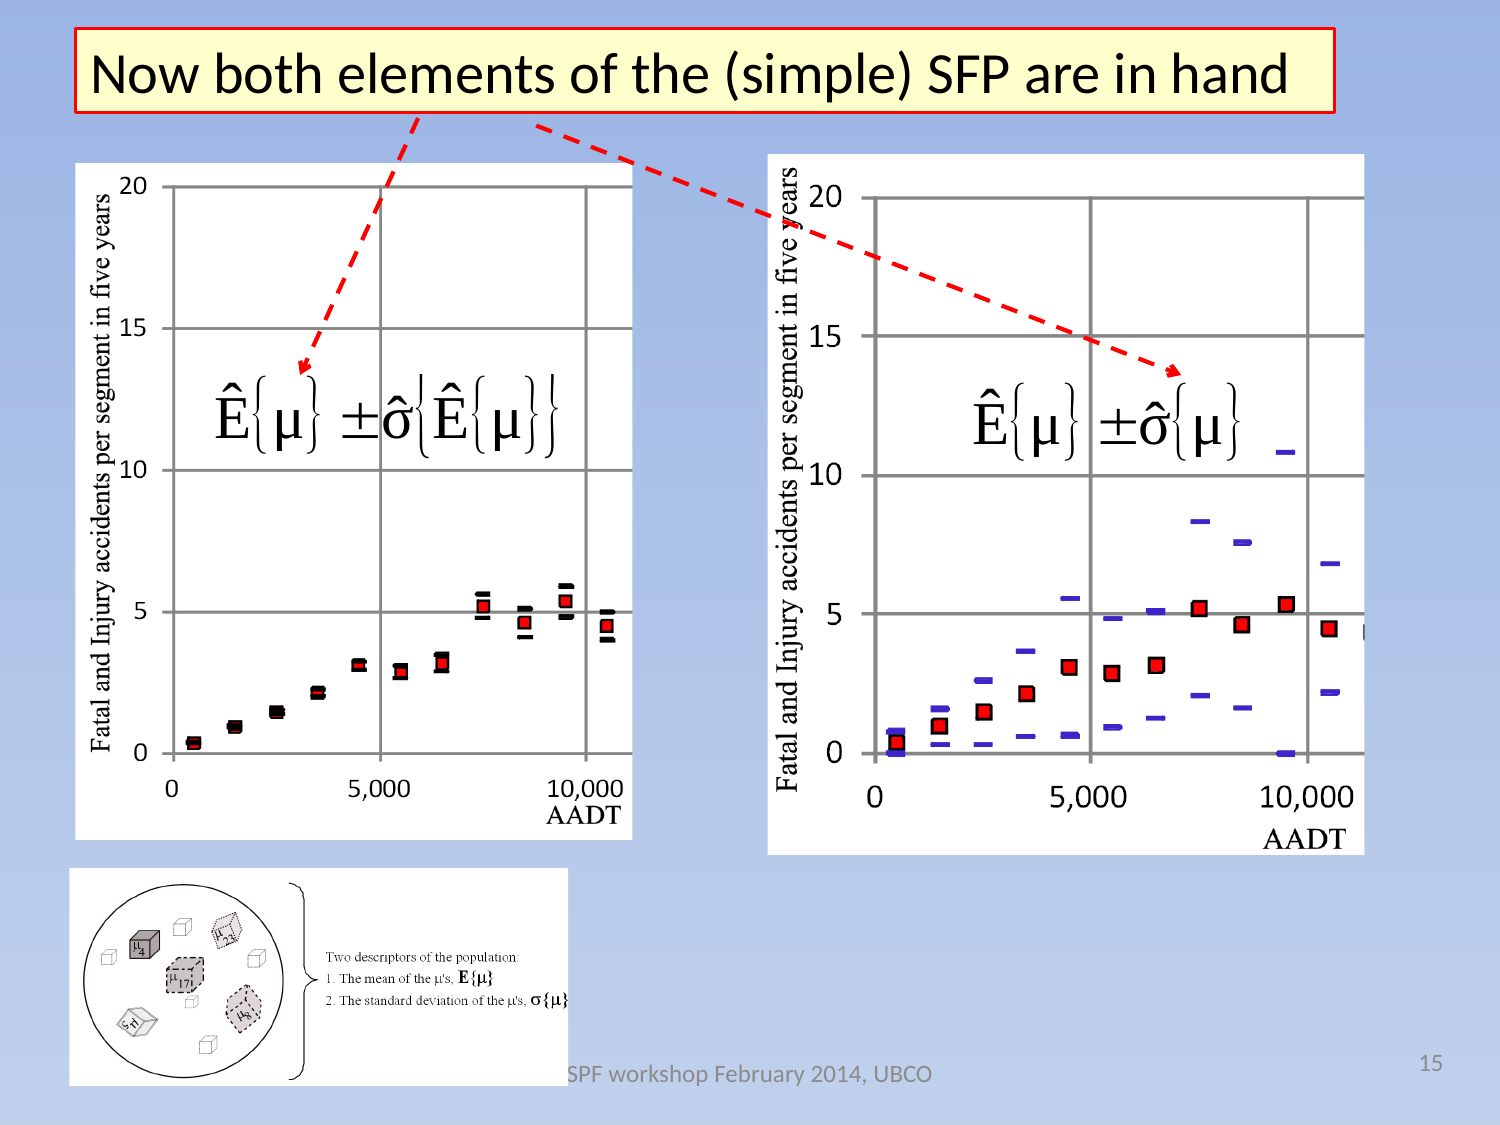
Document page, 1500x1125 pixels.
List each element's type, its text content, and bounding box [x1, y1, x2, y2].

picture [767, 153, 1365, 856]
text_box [299, 117, 419, 376]
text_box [209, 373, 567, 460]
picture [419, 163, 535, 373]
footer SPF workshop February 2014, UBCO [512, 1042, 988, 1103]
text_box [966, 380, 1251, 467]
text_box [535, 125, 1182, 376]
picture [69, 868, 569, 1086]
text_box Now both elements of the (simple) SFP are in hand [75, 28, 1335, 113]
slide_number 15 [1108, 1031, 1459, 1092]
picture [75, 163, 633, 840]
